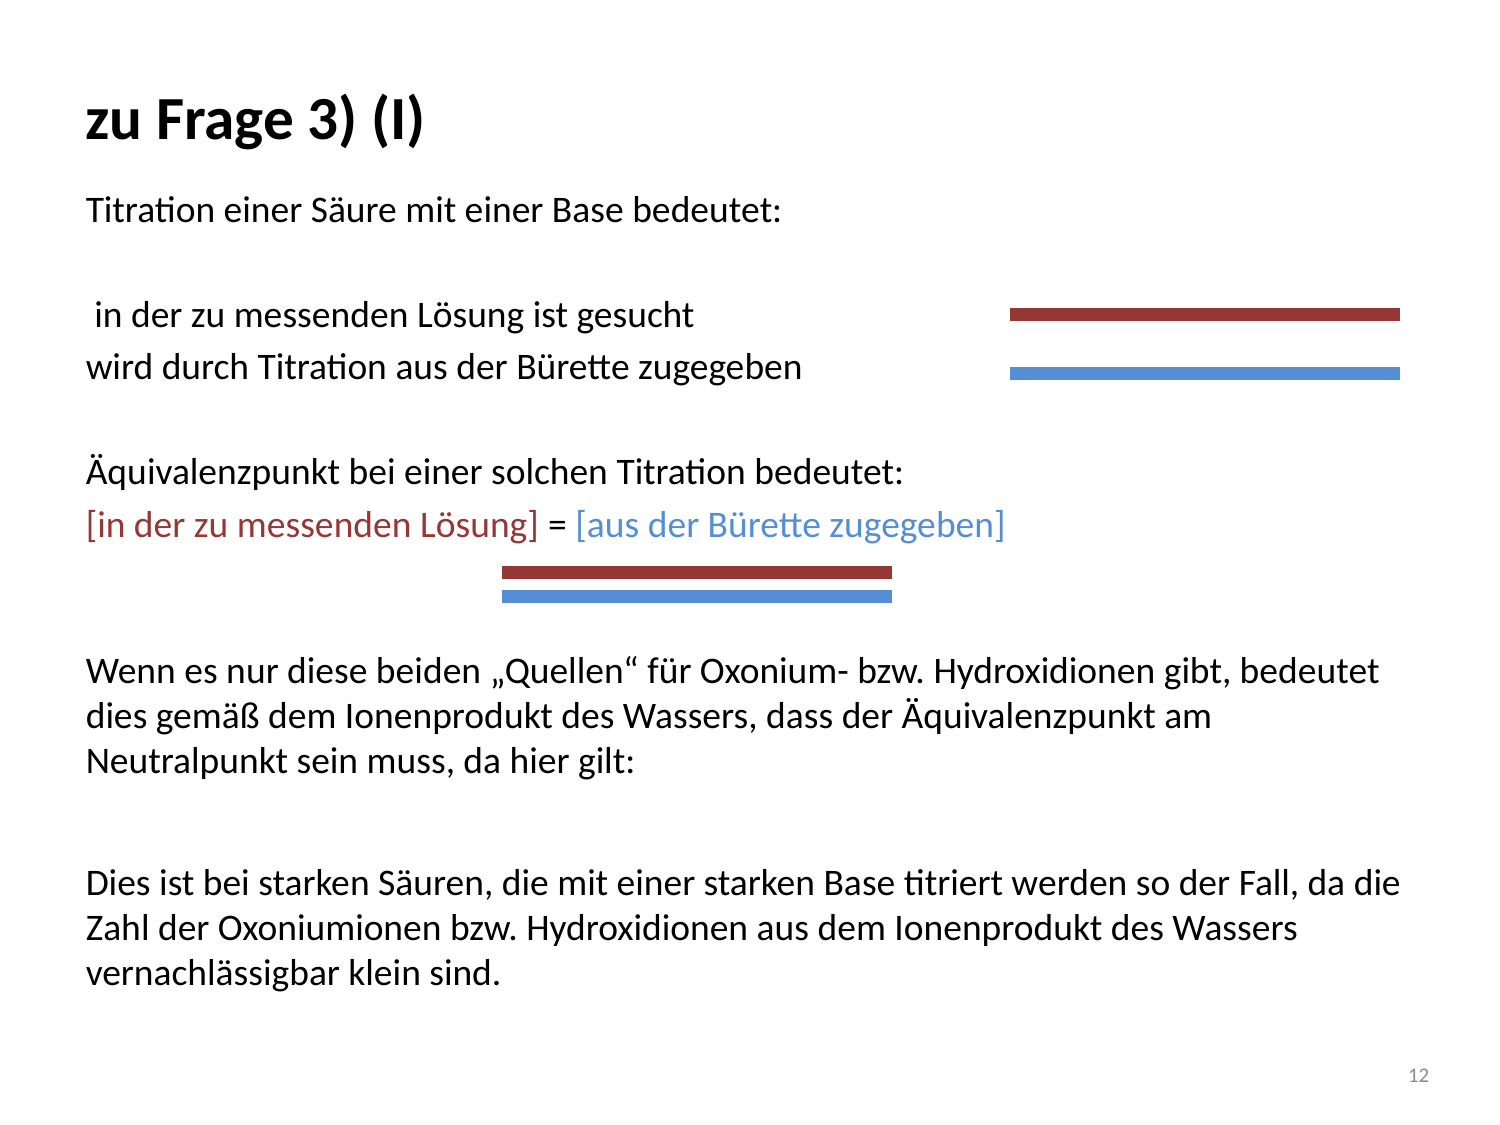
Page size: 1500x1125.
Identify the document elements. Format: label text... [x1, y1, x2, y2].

slide_number 12 [1311, 1051, 1430, 1087]
title zu Frage 3) (I) [70, 70, 1430, 160]
